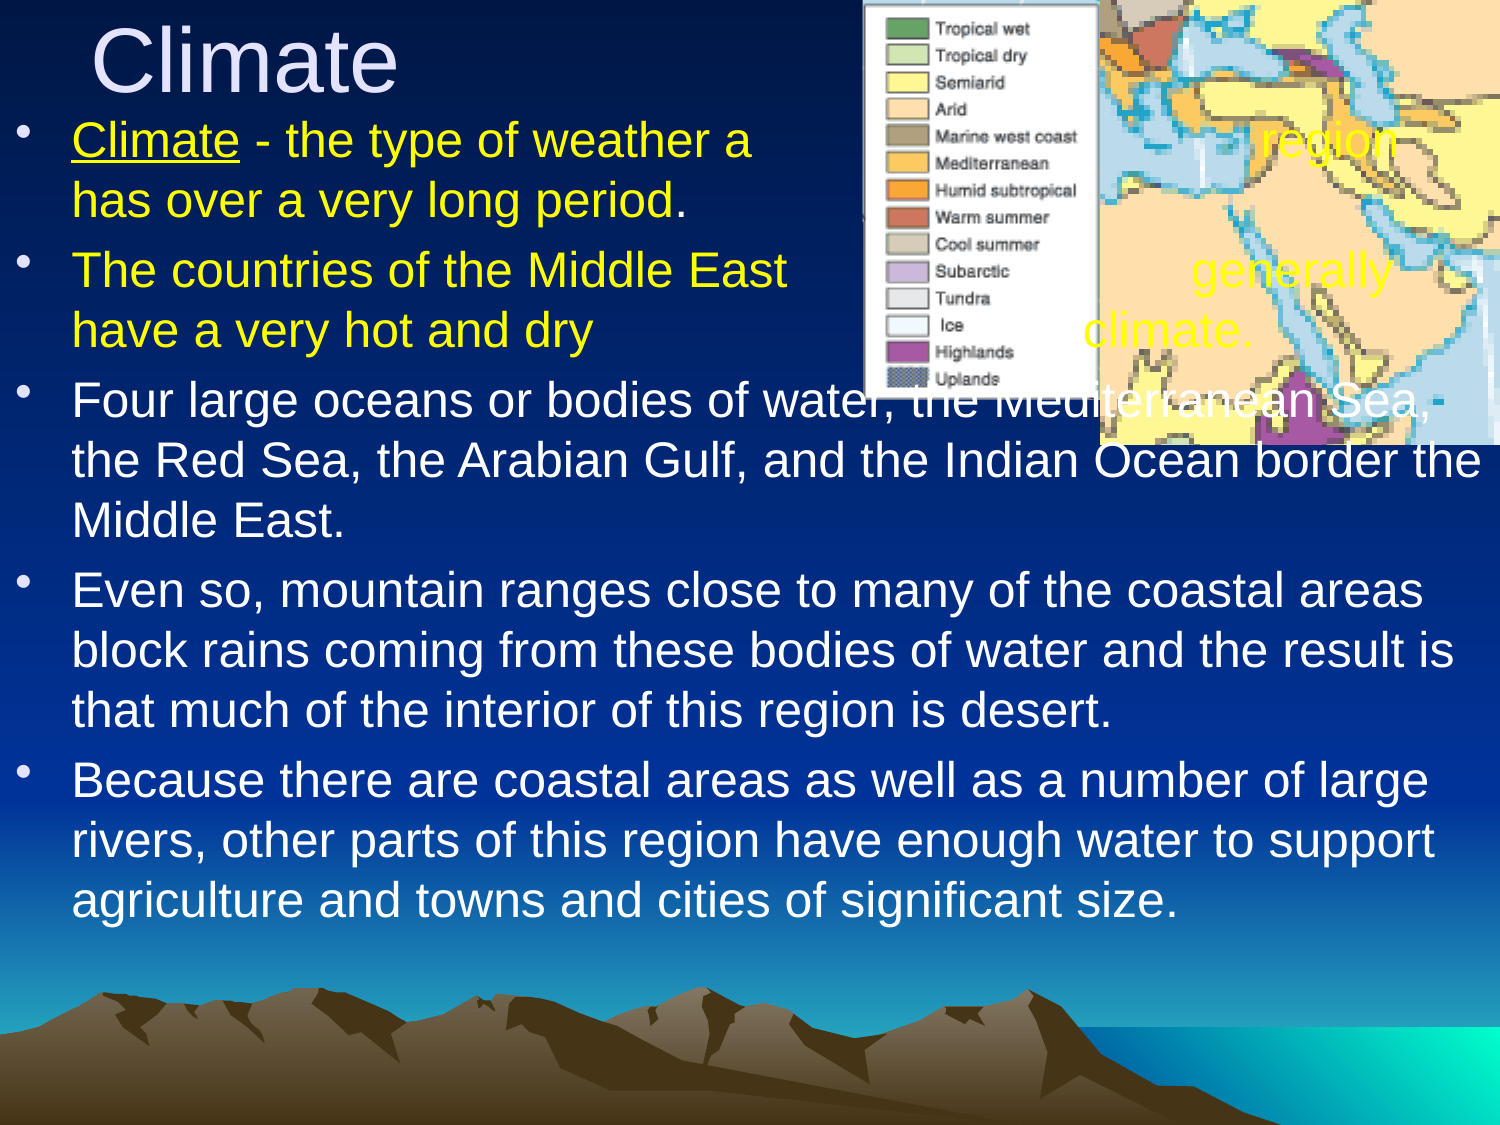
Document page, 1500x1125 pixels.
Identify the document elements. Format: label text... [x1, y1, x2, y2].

picture [862, 0, 1500, 445]
title Climate [74, 0, 858, 99]
list Climate - the type of weather a region has over a very long period. The countries of the Middle East generally have a very hot and dry climate. Four large oceans or bodies of water, the Mediterranean Sea, the Red Sea, the Arabian Gulf, and the Indian Ocean border the Middle East. Even so, mountain ranges close to many of the coastal areas block rains coming from these bodies of water and the result is that much of the interior of this region is desert. Because there are coastal areas as well as a number of large rivers, other parts of this region have enough water to support agriculture and towns and cities of significant size. [0, 99, 1500, 838]
